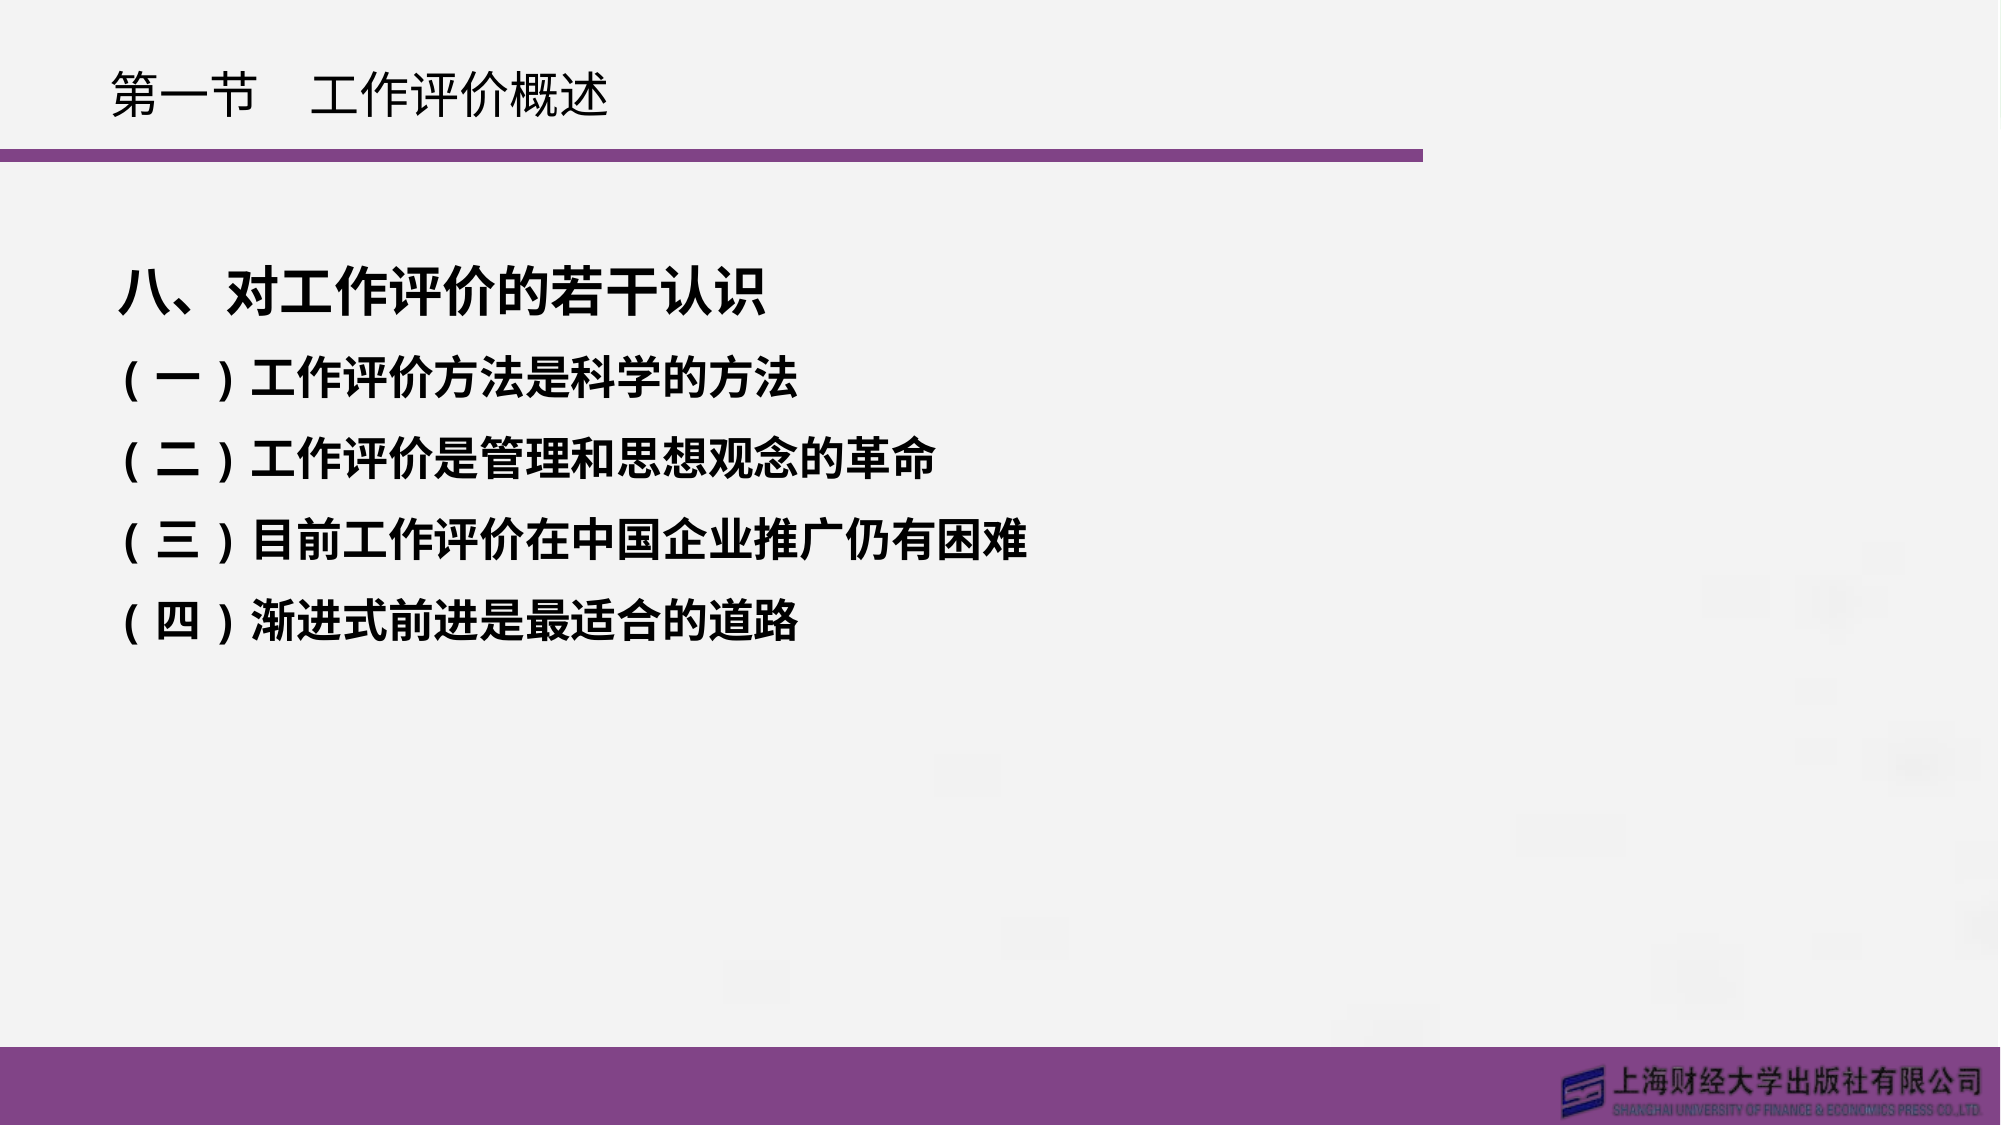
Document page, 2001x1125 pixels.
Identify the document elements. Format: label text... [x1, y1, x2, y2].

picture [0, 0, 2001, 1125]
title 第一节 工作评价概述 [94, 42, 1451, 146]
list 八、对工作评价的若干认识 (一)工作评价方法是科学的方法 (二)工作评价是管理和思想观念的革命 (三)目前工作评价在中国企业推广仍有困难 (四)渐进式前进是最适合的道路 [102, 233, 1898, 1032]
